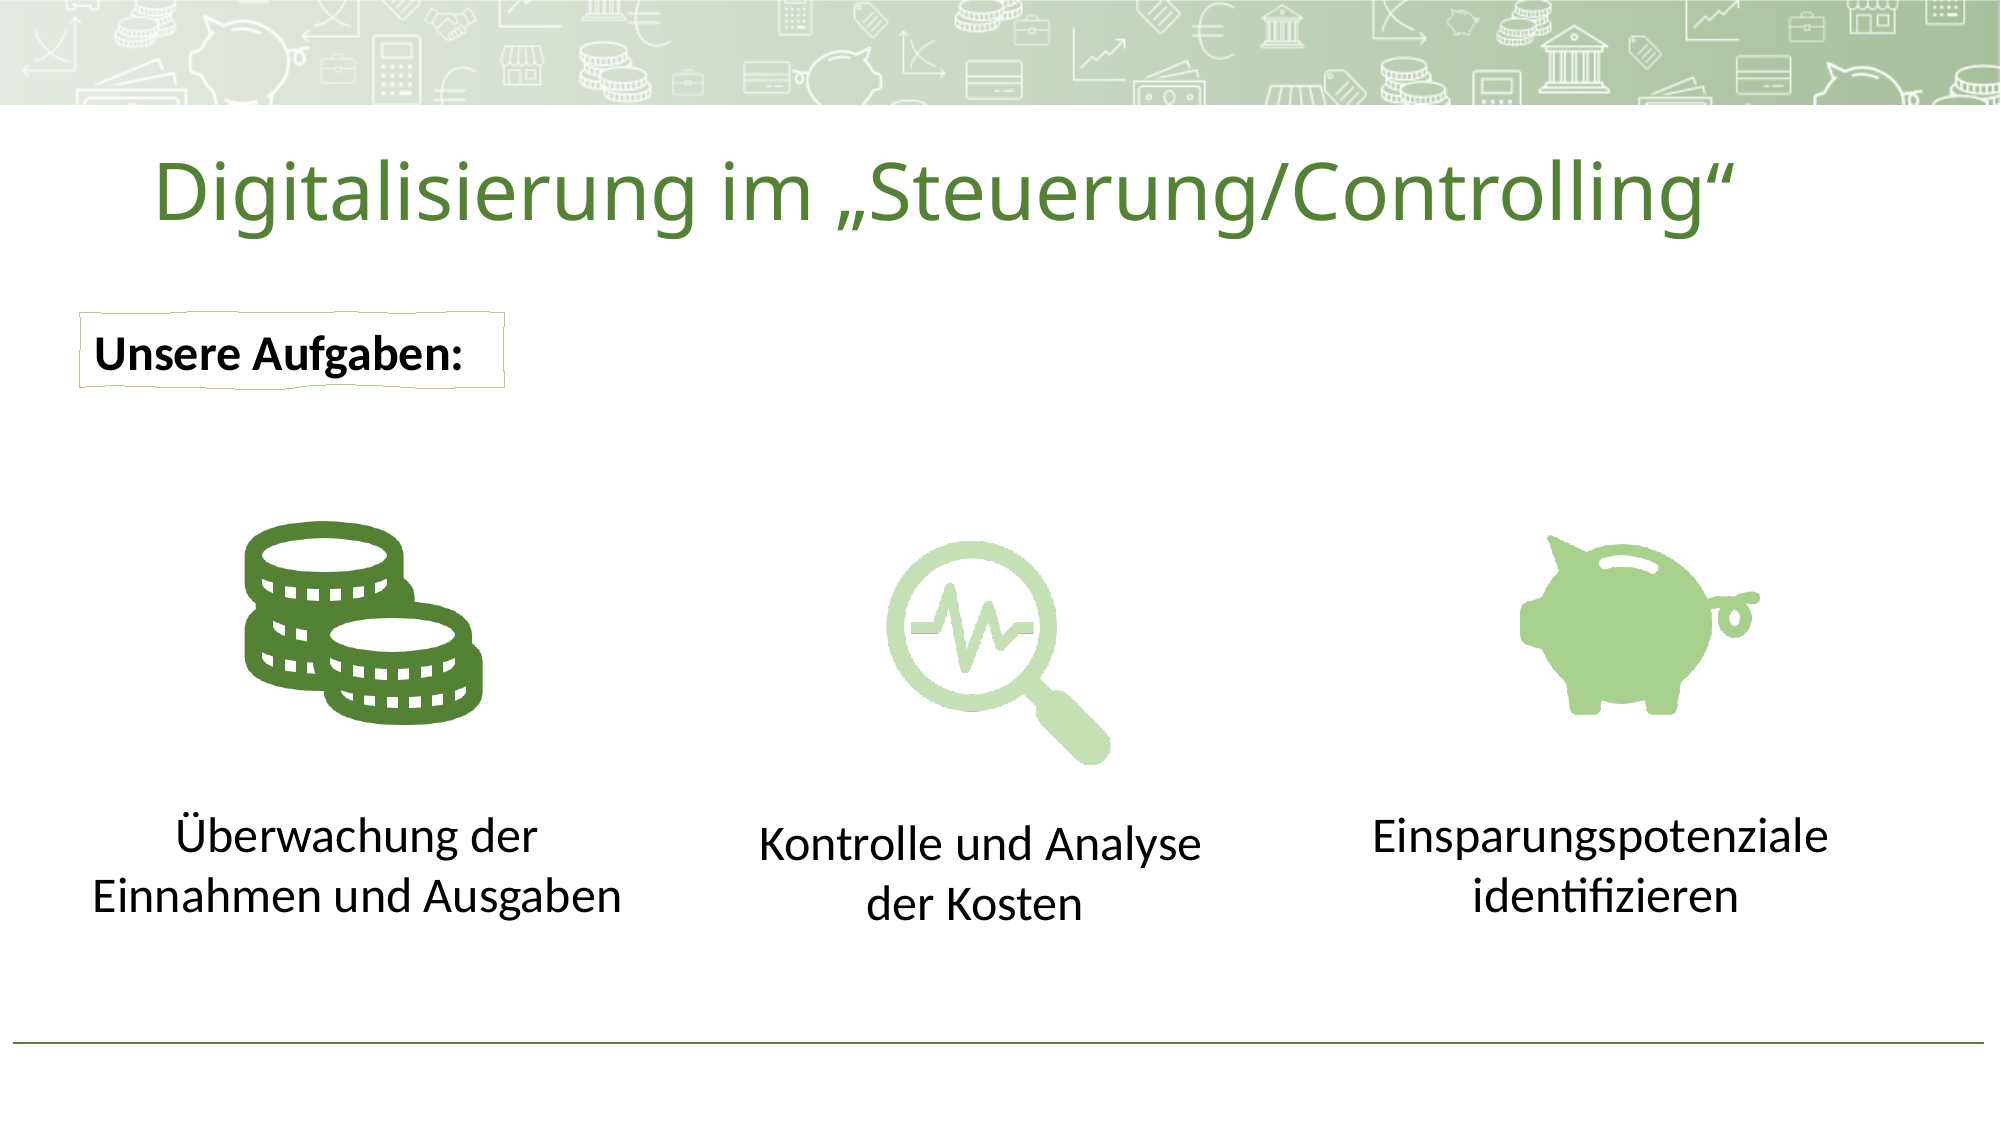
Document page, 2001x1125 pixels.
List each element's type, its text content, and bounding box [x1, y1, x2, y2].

text_box Einsparungspotenziale identifizieren [1343, 795, 1870, 931]
text_box Unsere Aufgaben: [79, 311, 505, 390]
text_box Überwachung der Einnahmen und Ausgaben [58, 795, 657, 931]
picture [222, 487, 494, 759]
picture [1499, 487, 1771, 759]
picture [0, 0, 2000, 105]
picture [864, 517, 1136, 789]
text_box Kontrolle und Analyse der Kosten [728, 803, 1234, 938]
title Digitalisierung im „Steuerung/Controlling“ [137, 111, 1863, 278]
